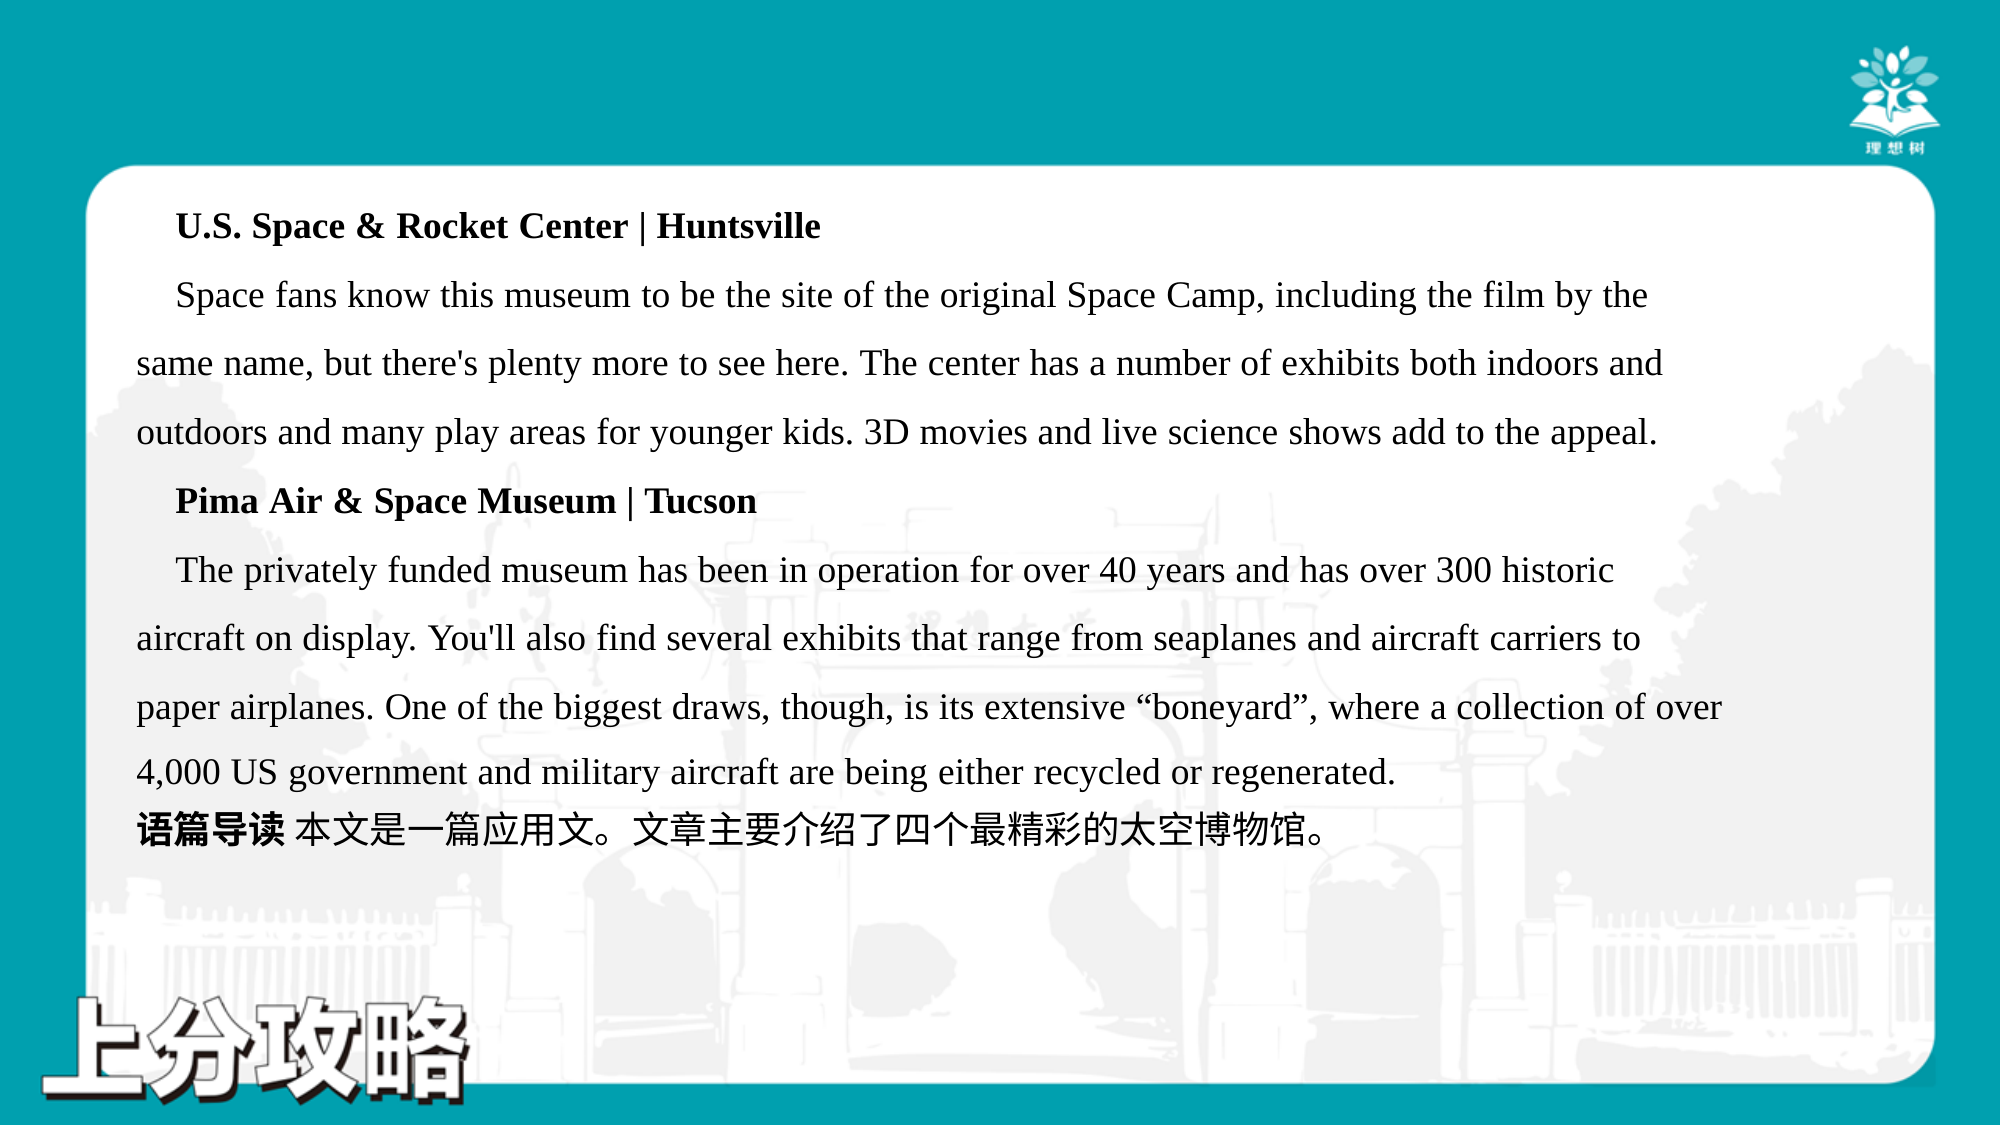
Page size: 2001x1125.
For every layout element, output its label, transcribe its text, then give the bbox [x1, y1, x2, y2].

text_box 语篇导读 本文是一篇应用文。文章主要介绍了四个最精彩的太空博物馆。 [136, 784, 1865, 844]
text_box U.S. Space & Rocket Center | Huntsville Space fans know this museum to be the site of the original Space Camp, including the film by the same name, but there's plenty more to see here. The center has a number of exhibits both indoors and outdoors and many play areas for younger kids. 3D movies and live science shows add to the appeal. Pima Air & Space Museum | Tucson The privately funded museum has been in operation for over 40 years and has over 300 historic aircraft on display. You'll also find several exhibits that range from seaplanes and aircraft carriers to paper airplanes. One of the biggest draws, though, is its extensive “boneyard”, where a collection of over 4,000 US government and military aircraft are being either recycled or regenerated. [136, 177, 1865, 784]
picture [0, 0, 2000, 1125]
